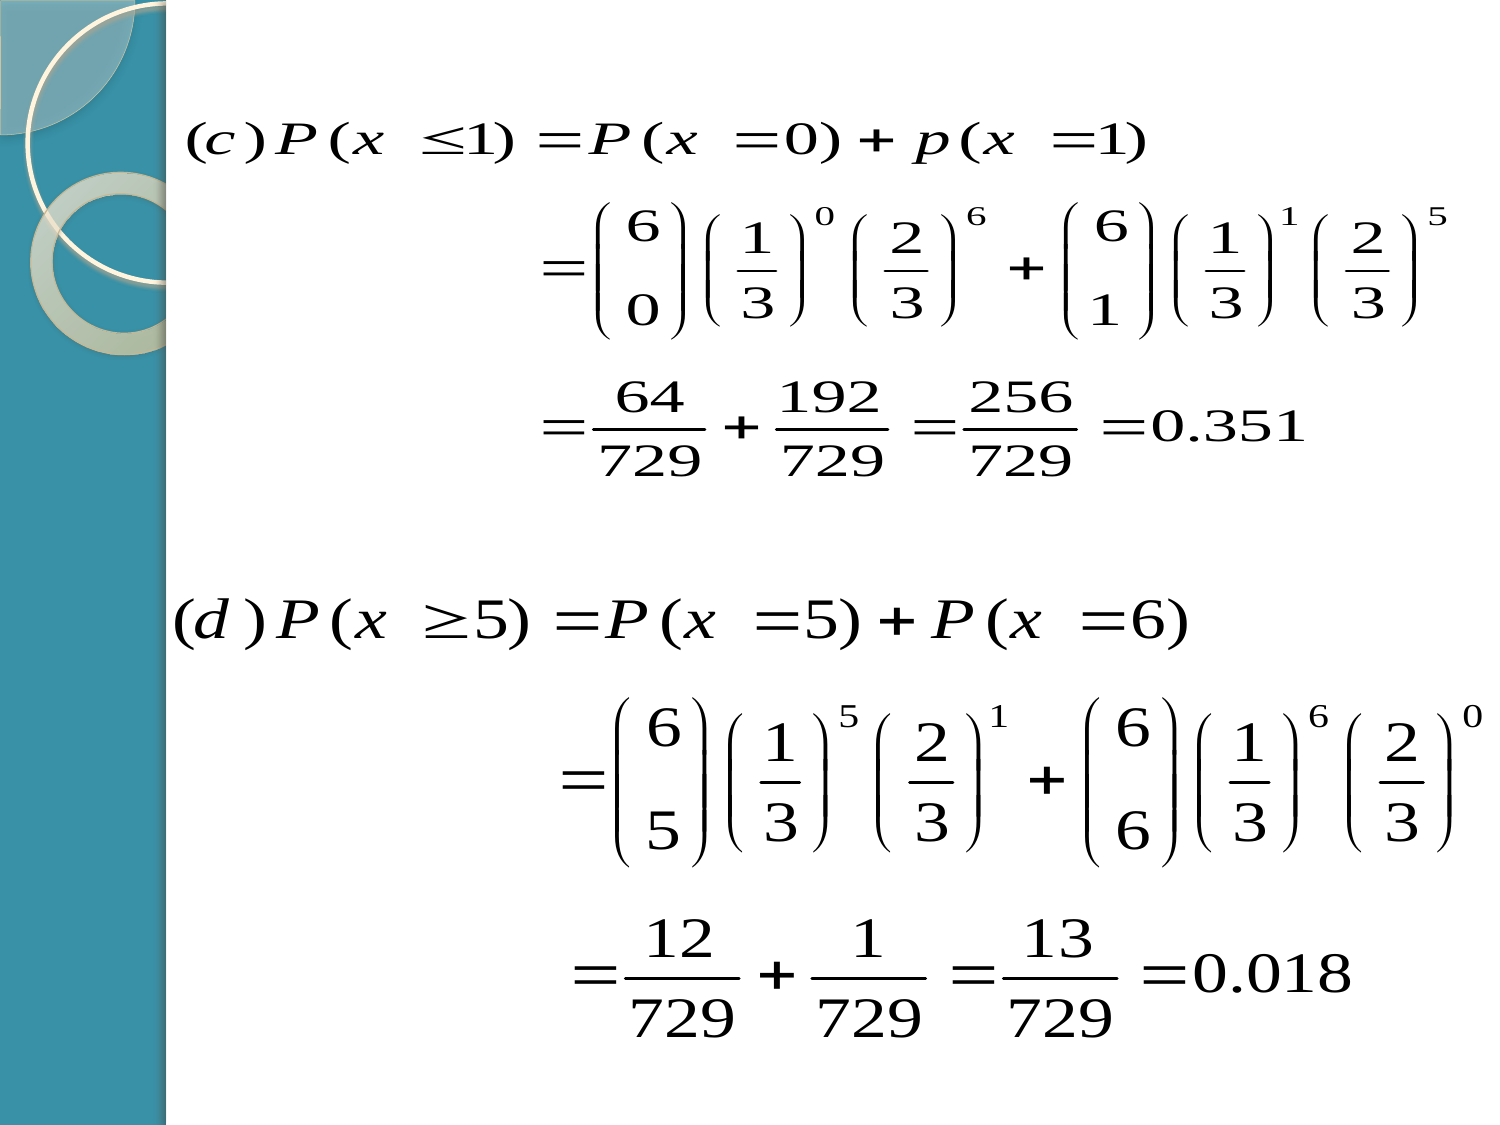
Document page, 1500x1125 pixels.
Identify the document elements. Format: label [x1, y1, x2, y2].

text_box [162, 587, 1500, 1051]
text_box [174, 112, 1463, 488]
